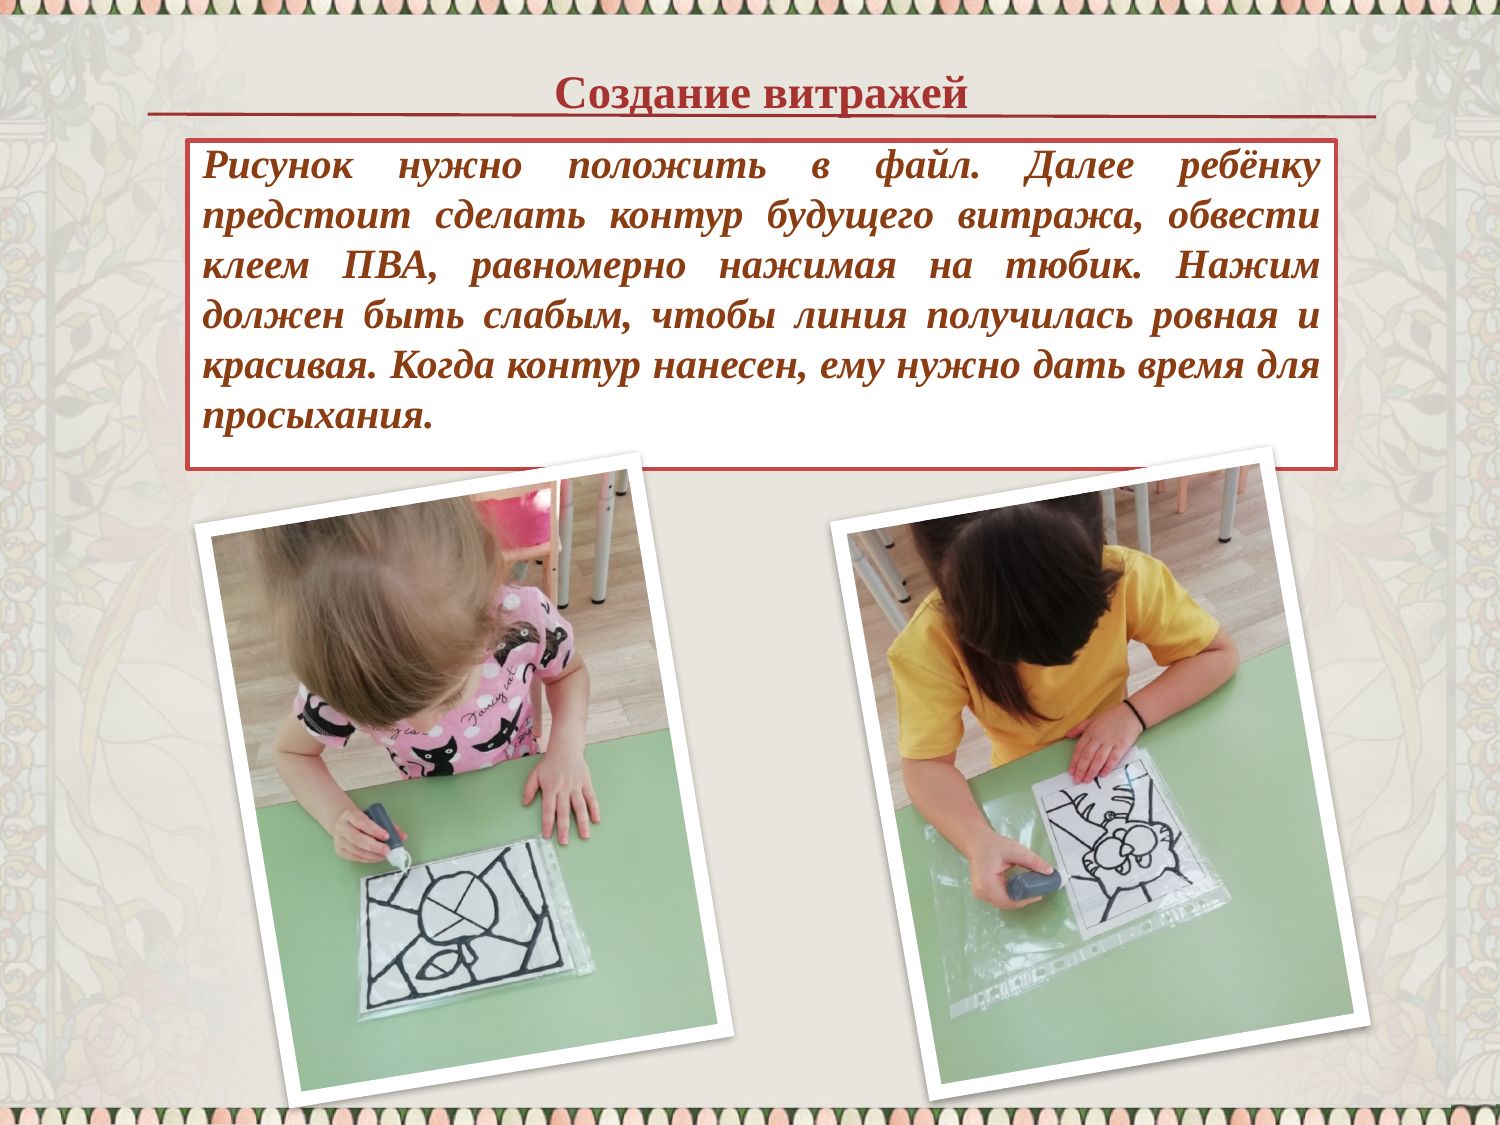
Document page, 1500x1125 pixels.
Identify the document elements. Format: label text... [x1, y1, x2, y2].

picture [0, 0, 1500, 1125]
text_box Рисунок нужно положить в файл. Далее ребёнку предстоит сделать контур будущего витража, обвести клеем ПВА, равномерно нажимая на тюбик. Нажим должен быть слабым, чтобы линия получилась ровная и красивая. Когда контур нанесен, ему нужно дать время для просыхания. [185, 138, 1338, 471]
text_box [147, 113, 1377, 118]
text_box Создание витражей [76, 54, 1447, 126]
